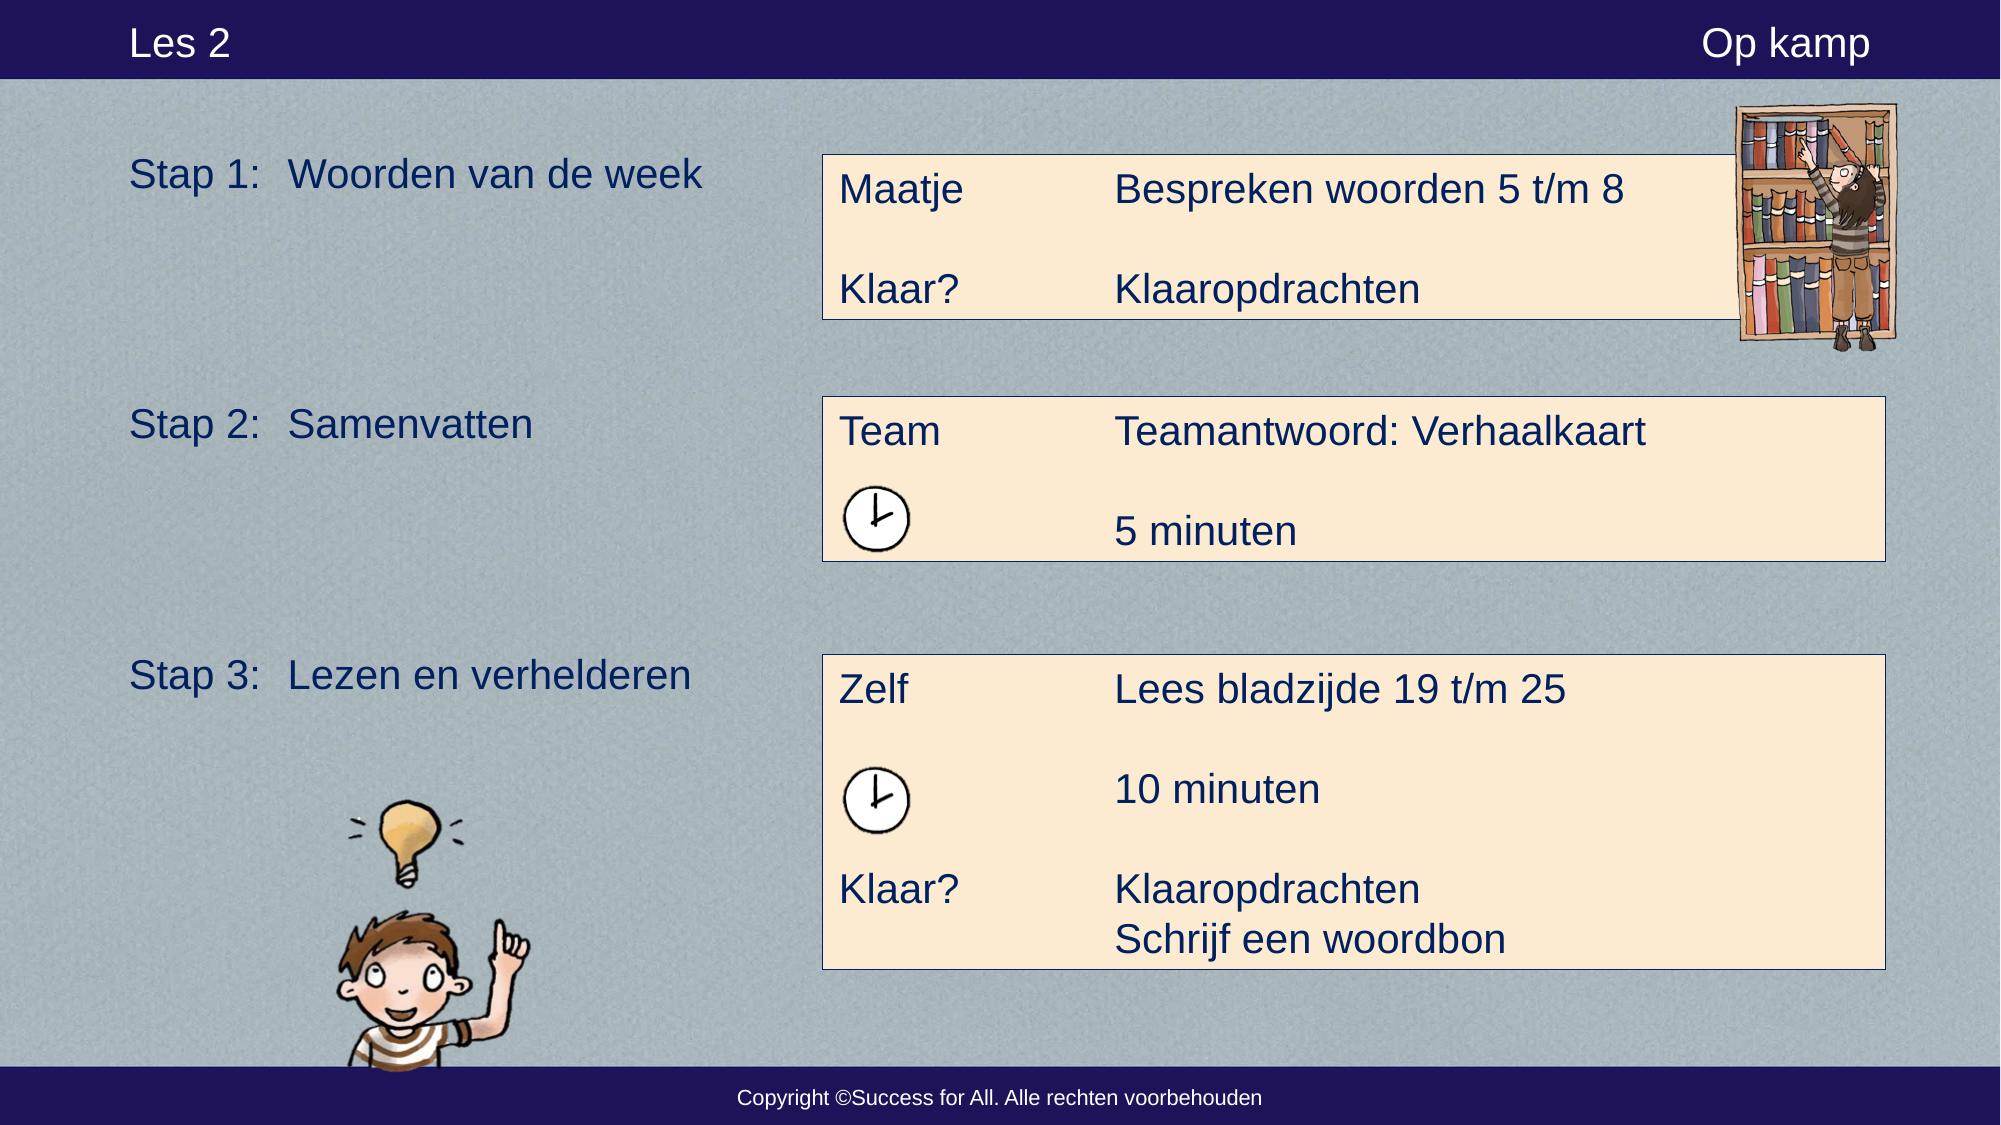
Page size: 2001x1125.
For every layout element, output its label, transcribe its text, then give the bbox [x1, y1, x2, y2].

text_box Copyright ©Success for All. Alle rechten voorbehouden [0, 1076, 2000, 1125]
text_box Les 2 [114, 8, 354, 73]
text_box Maatje Bespreken woorden 5 t/m 8 Klaar? Klaaropdrachten [822, 154, 1718, 320]
text_box Stap 1: Woorden van de week Stap 2: Samenvatten Stap 3: Lezen en verhelderen [114, 139, 907, 755]
text_box Team Teamantwoord: Verhaalkaart 5 minuten [822, 396, 1886, 562]
picture [0, 0, 2001, 1125]
text_box Zelf Lees bladzijde 19 t/m 25 10 minuten Klaar? Klaaropdrachten Schrijf een woordbon [822, 654, 1886, 970]
text_box Op kamp [999, 8, 1886, 73]
